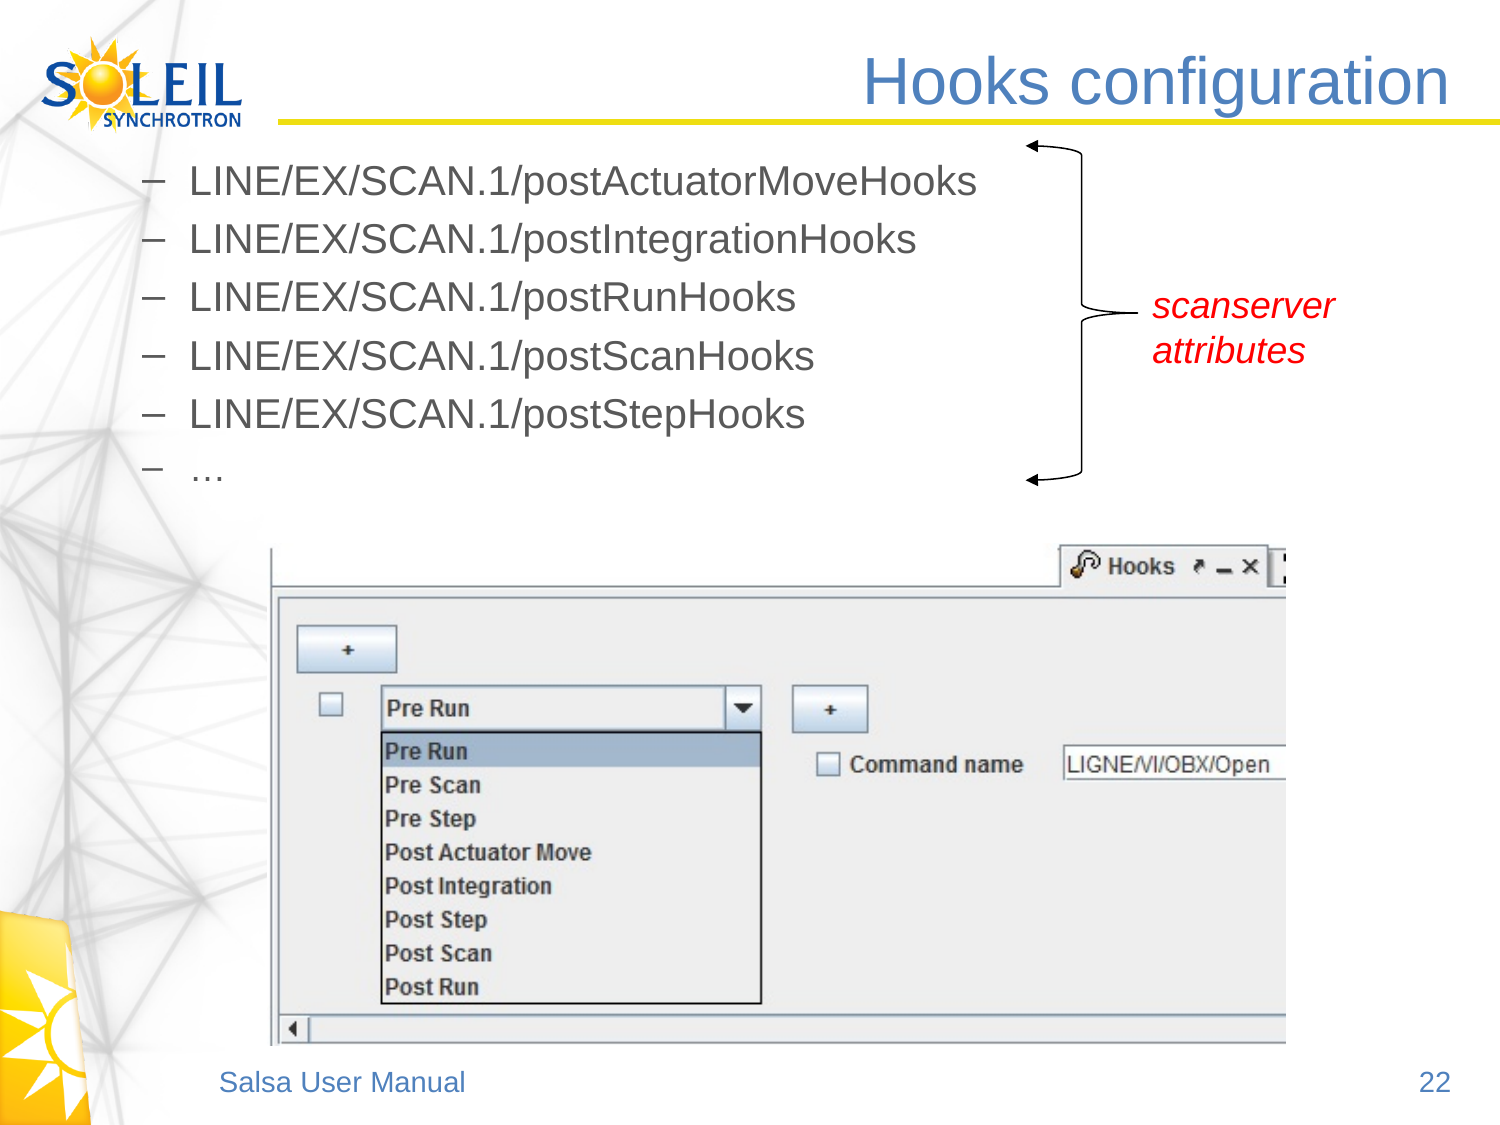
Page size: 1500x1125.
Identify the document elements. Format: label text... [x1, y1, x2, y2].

text_box LINE/EX/SCAN.1/postActuatorMoveHooks LINE/EX/SCAN.1/postIntegrationHooks LINE/EX/SCAN.1/postRunHooks LINE/EX/SCAN.1/postScanHooks LINE/EX/SCAN.1/postStepHooks … [52, 145, 1463, 1046]
picture [0, 0, 1500, 1125]
text_box scanserver attributes [1137, 274, 1353, 379]
text_box [1025, 139, 1138, 487]
text_box Salsa User Manual 22 [100, 1046, 1467, 1116]
title Hooks configuration [277, 31, 1467, 125]
